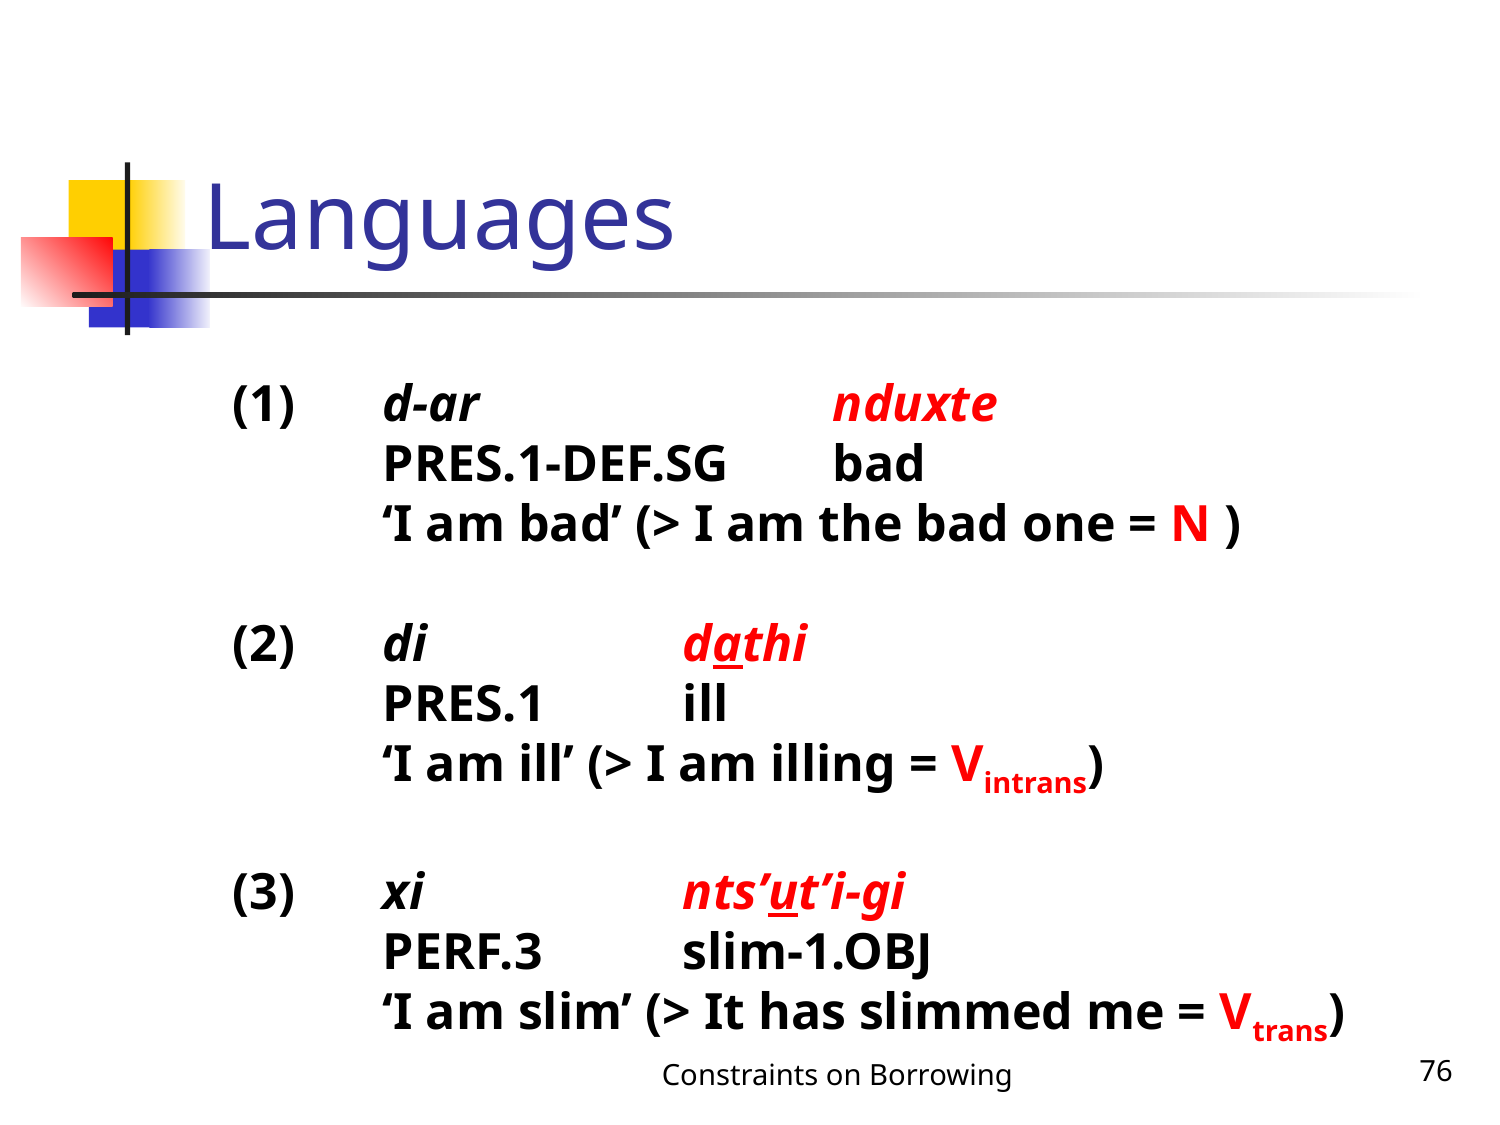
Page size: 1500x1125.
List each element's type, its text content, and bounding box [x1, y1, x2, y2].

text_box (1) d-ar nduxte PRES.1-DEF.SG bad ‘I am bad’ (> I am the bad one = N ) (2) di dathi PRES.1 ill ‘I am ill’ (> I am illing = Vintrans) (3) xi nts’ut’i-gi PERF.3 slim-1.OBJ ‘I am slim’ (> It has slimmed me = Vtrans) [218, 363, 1448, 1055]
footer Constraints on Borrowing [599, 1055, 1076, 1100]
slide_number 76 [1154, 1023, 1468, 1100]
title Languages [188, 34, 1468, 276]
